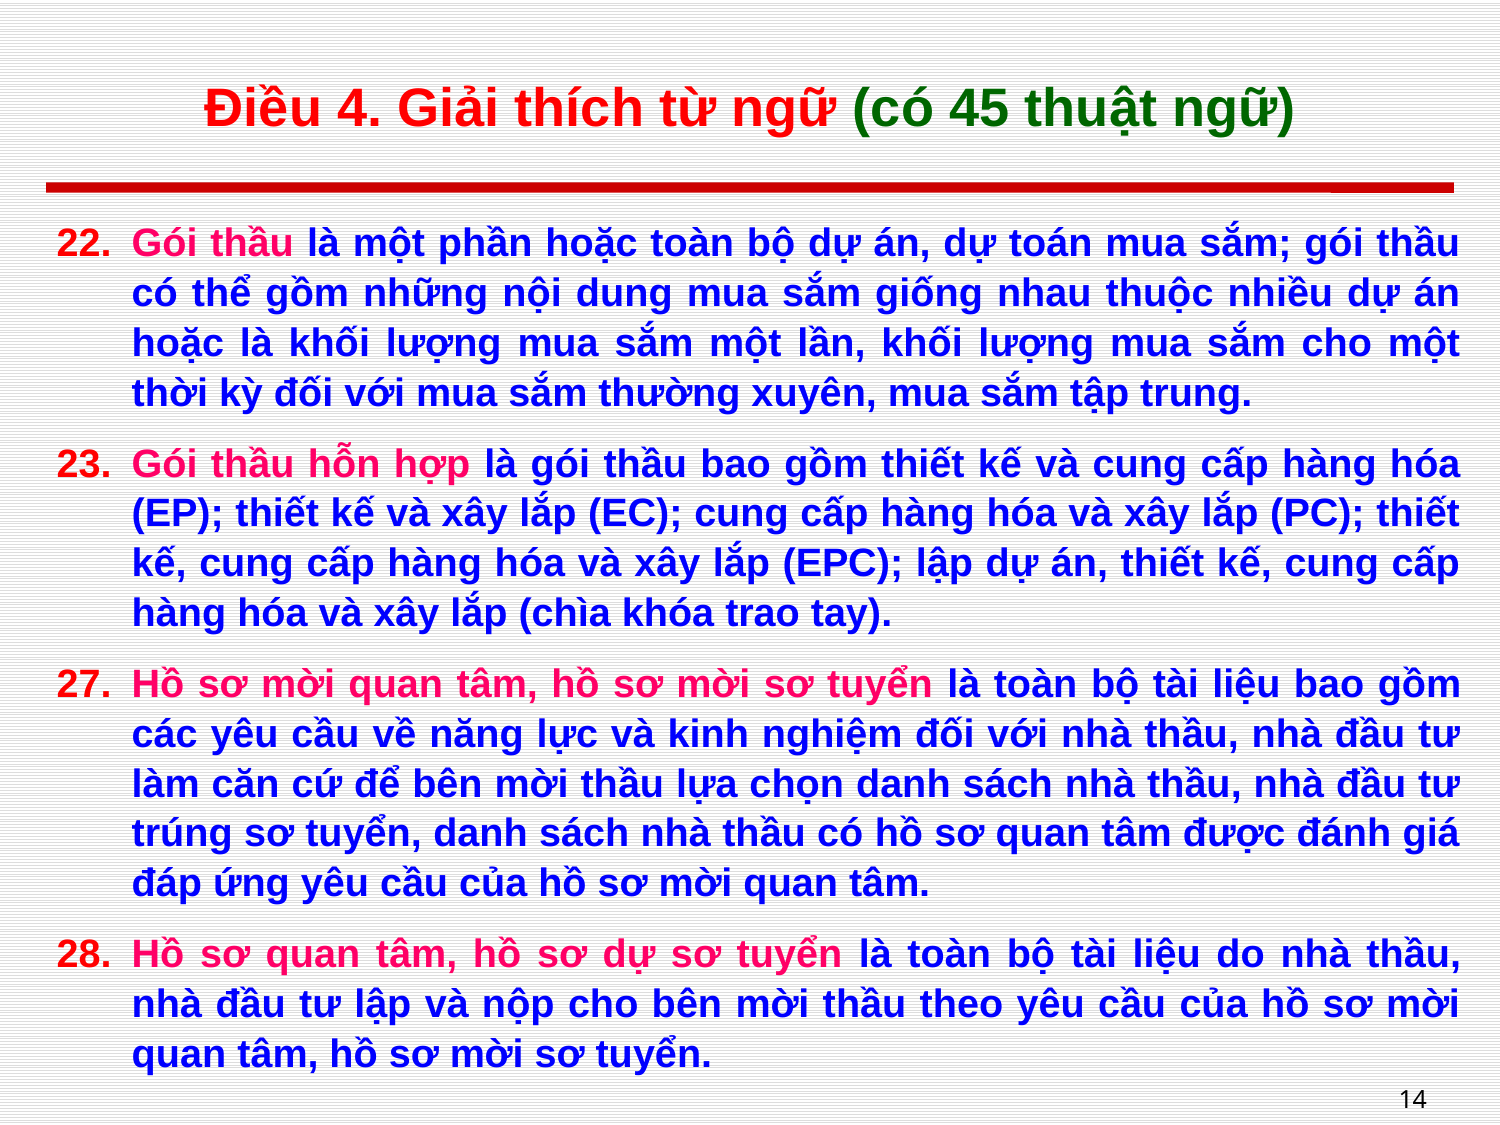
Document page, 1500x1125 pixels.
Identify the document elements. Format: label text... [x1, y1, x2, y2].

title Điều 4. Giải thích từ ngữ (có 45 thuật ngữ) [38, 24, 1463, 175]
text_box Gói thầu là một phần hoặc toàn bộ dự án, dự toán mua sắm; gói thầu có thể gồm những nội dung mua sắm giống nhau thuộc nhiều dự án hoặc là khối lượng mua sắm một lần, khối lượng mua sắm cho một thời kỳ đối với mua sắm thường xuyên, mua sắm tập trung. Gói thầu hỗn hợp là gói thầu bao gồm thiết kế và cung cấp hàng hóa (EP); thiết kế và xây lắp (EC); cung cấp hàng hóa và xây lắp (PC); thiết kế, cung cấp hàng hóa và xây lắp (EPC); lập dự án, thiết kế, cung cấp hàng hóa và xây lắp (chìa khóa trao tay). Hồ sơ mời quan tâm, hồ sơ mời sơ tuyển là toàn bộ tài liệu bao gồm các yêu cầu về năng lực và kinh nghiệm đối với nhà thầu, nhà đầu tư làm căn cứ để bên mời thầu lựa chọn danh sách nhà thầu, nhà đầu tư trúng sơ tuyển, danh sách nhà thầu có hồ sơ quan tâm được đánh giá đáp ứng yêu cầu của hồ sơ mời quan tâm. Hồ sơ quan tâm, hồ sơ dự sơ tuyển là toàn bộ tài liệu do nhà thầu, nhà đầu tư lập và nộp cho bên mời thầu theo yêu cầu của hồ sơ mời quan tâm, hồ sơ mời sơ tuyển. [23, 199, 1477, 1088]
